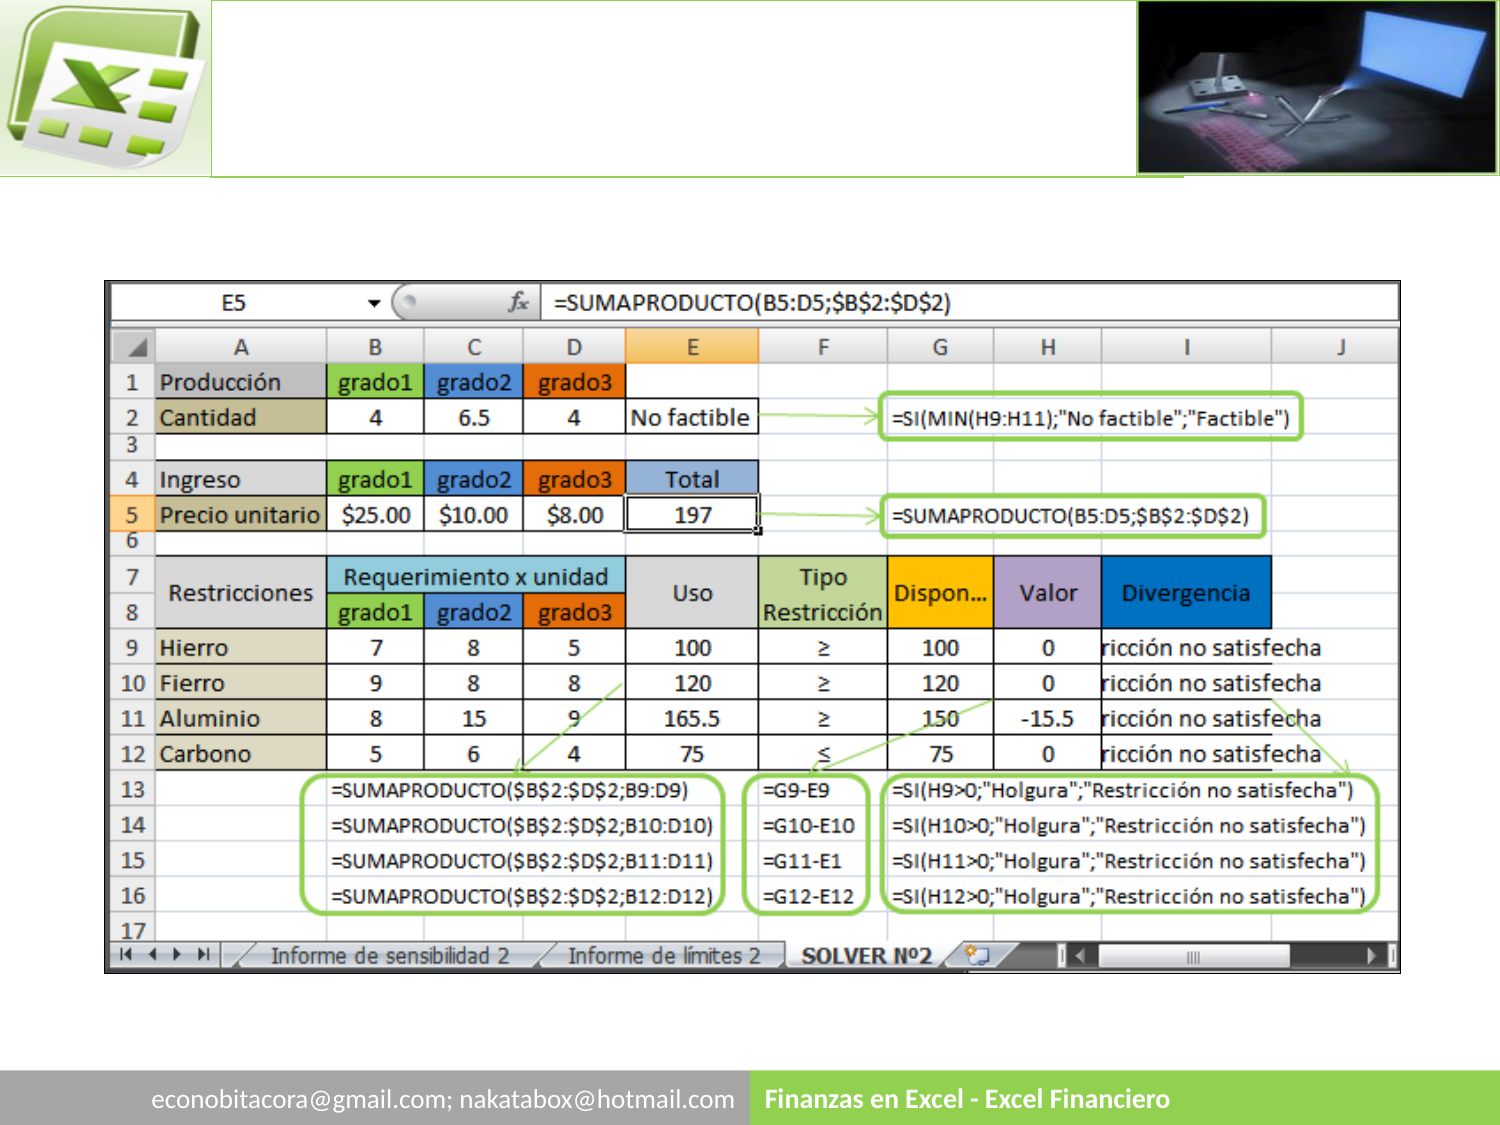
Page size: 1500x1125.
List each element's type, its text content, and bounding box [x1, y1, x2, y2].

picture [0, 0, 212, 177]
text_box Finanzas en Excel - Excel Financiero [749, 1070, 1500, 1125]
picture [1136, 0, 1500, 177]
picture [105, 280, 1400, 973]
text_box econobitacora@gmail.com; nakatabox@hotmail.com [0, 1070, 749, 1125]
text_box [212, 0, 1134, 178]
